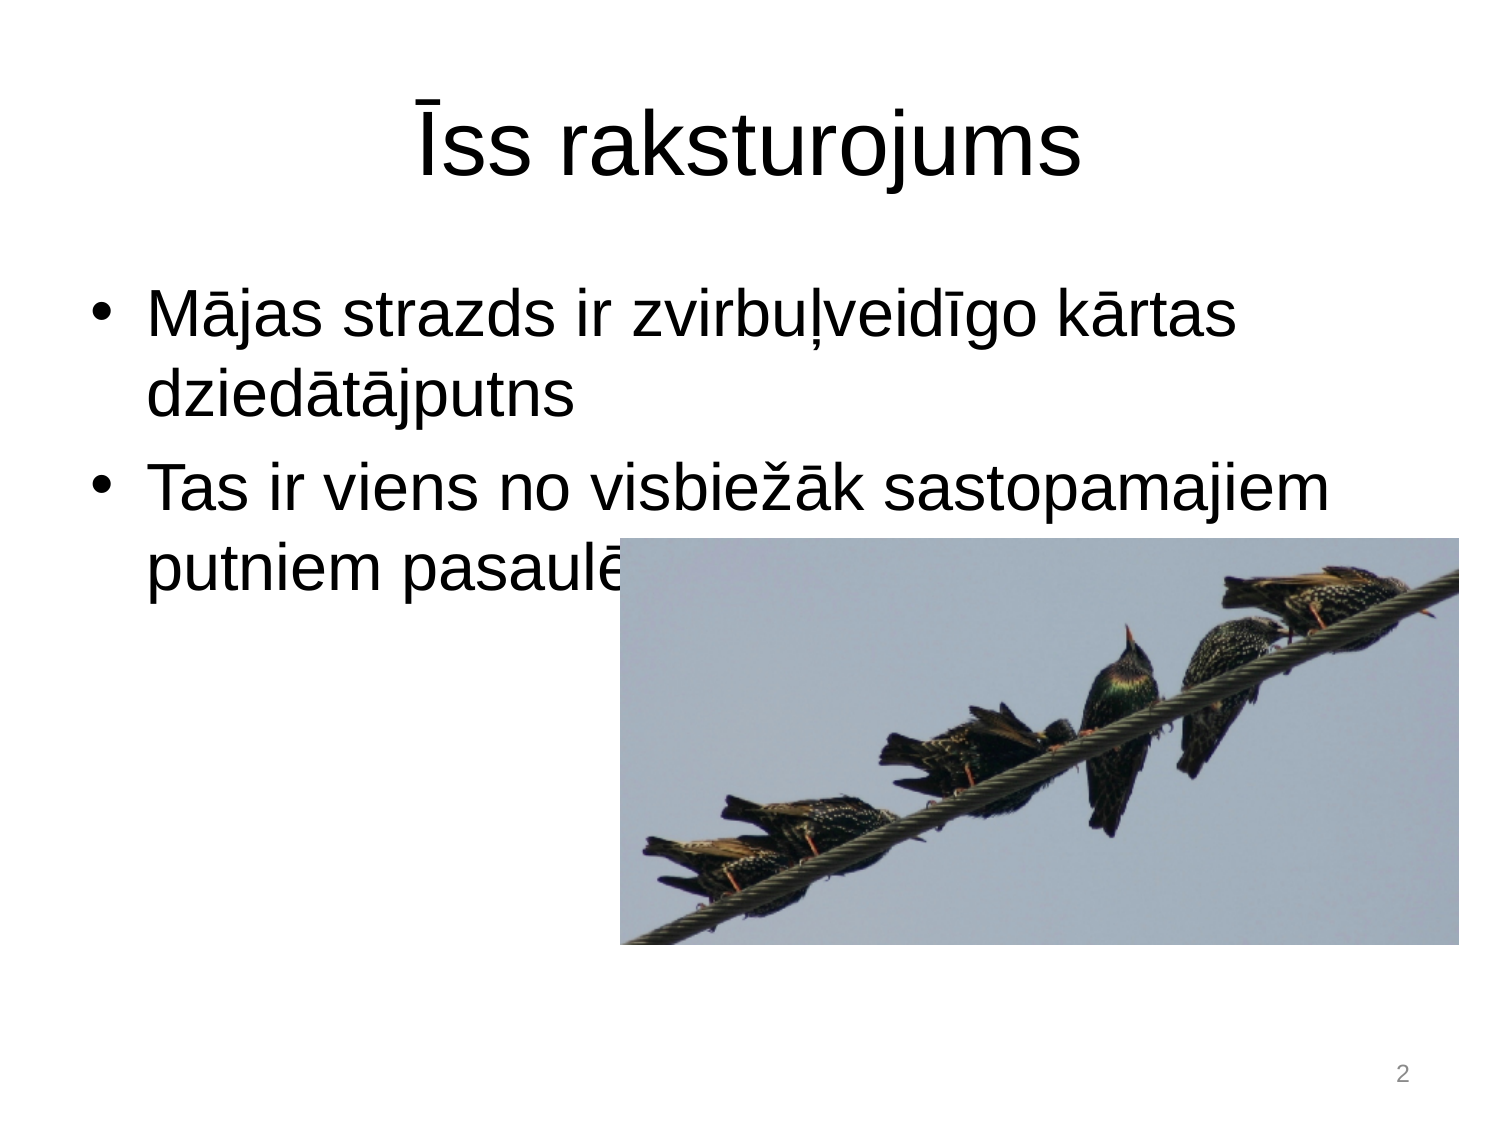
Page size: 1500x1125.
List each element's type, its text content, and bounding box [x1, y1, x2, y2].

picture [619, 538, 1459, 945]
title Īss raksturojums [74, 44, 1426, 233]
list Mājas strazds ir zvirbuļveidīgo kārtas dziedātājputns Tas ir viens no visbiežāk sastopamajiem putniem pasaulē [74, 262, 1412, 669]
slide_number 2 [1074, 1042, 1425, 1103]
